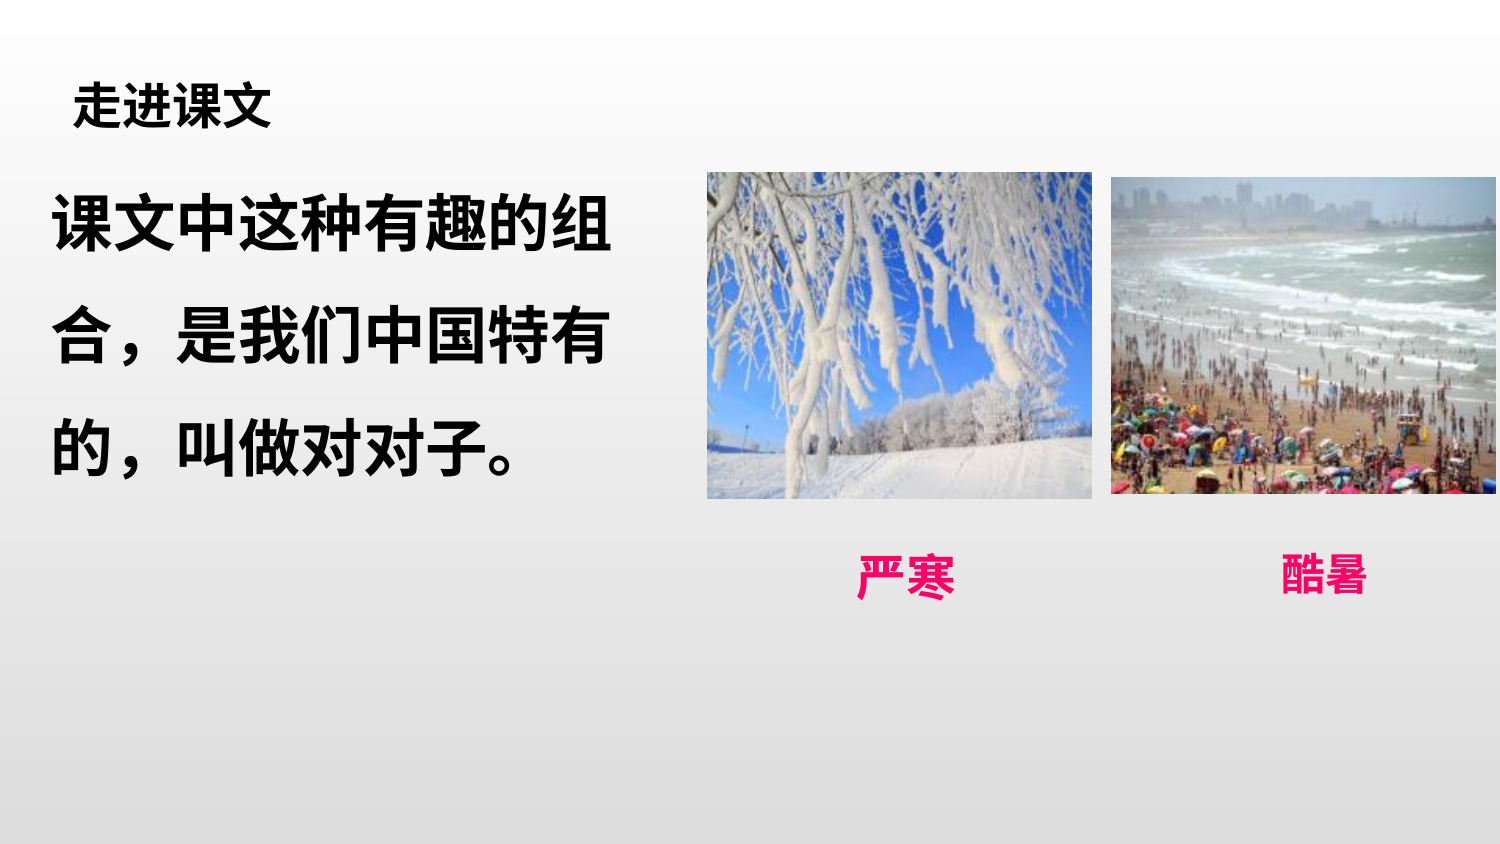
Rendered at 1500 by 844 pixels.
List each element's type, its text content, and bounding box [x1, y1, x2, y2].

text_box 严寒 [844, 541, 968, 613]
picture [1111, 177, 1496, 495]
text_box 走进课文 [61, 68, 510, 140]
picture [707, 172, 1092, 499]
text_box 酷暑 [1270, 541, 1381, 605]
text_box 课文中这种有趣的组合，是我们中国特有的，叫做对对子。 [39, 140, 659, 490]
